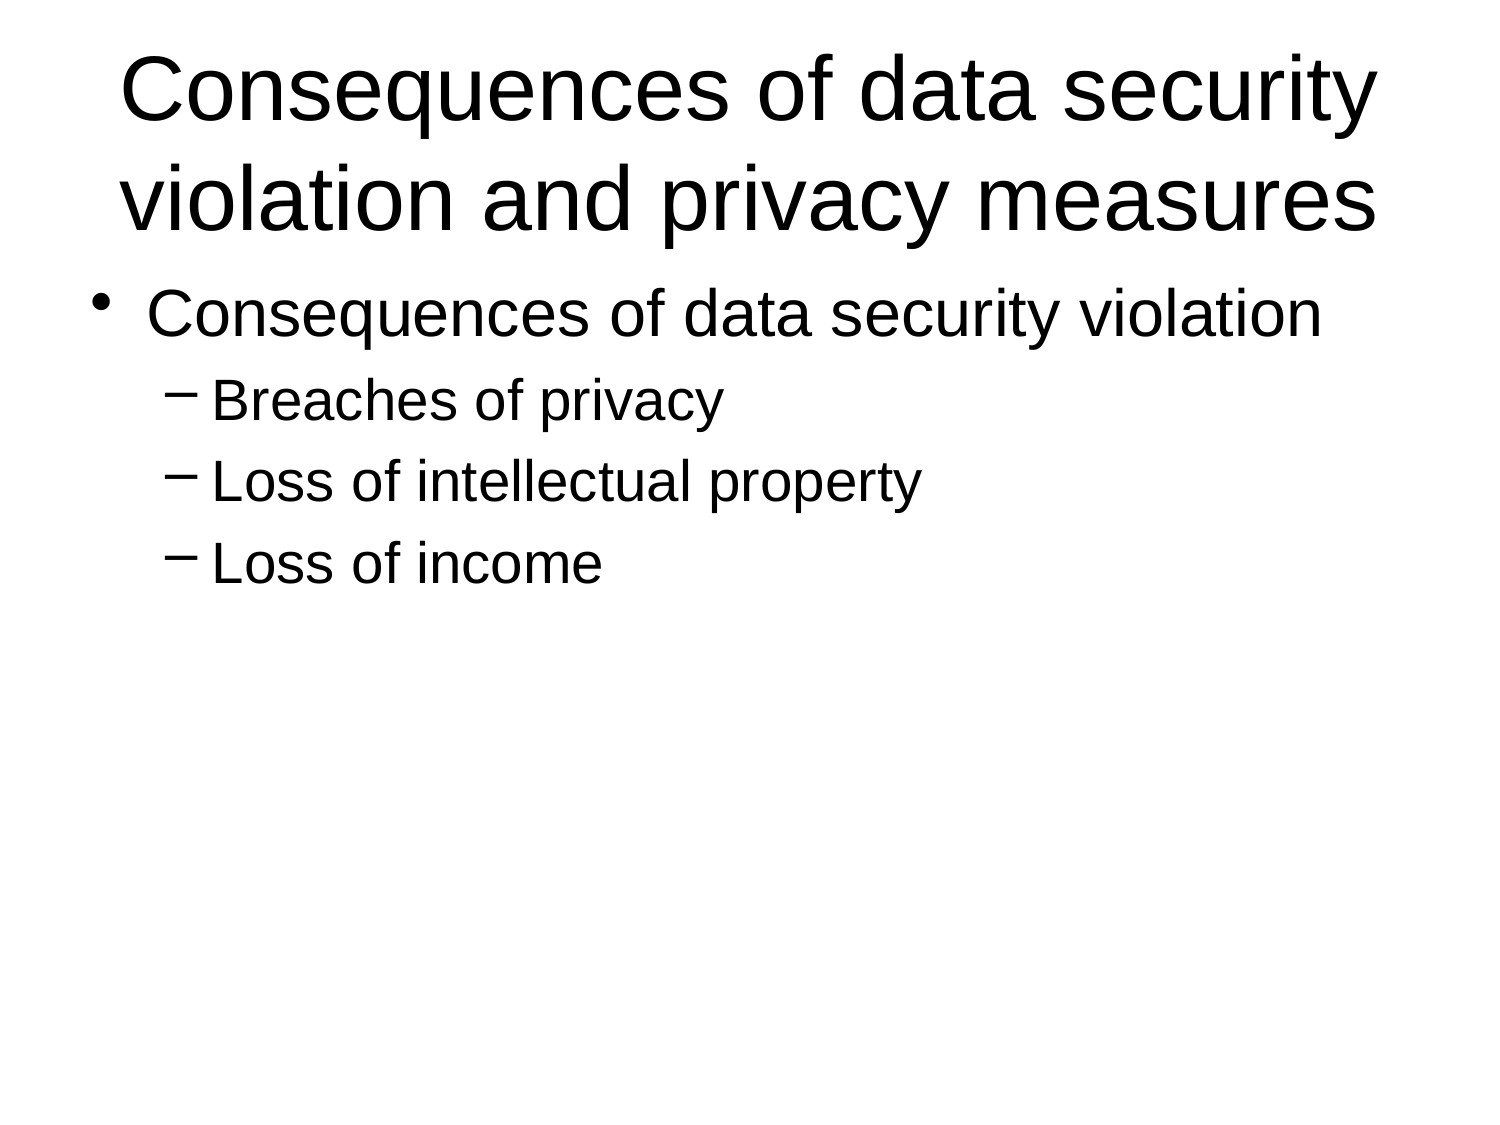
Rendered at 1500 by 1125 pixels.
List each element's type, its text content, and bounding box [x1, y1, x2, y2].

title Consequences of data security violation and privacy measures [74, 44, 1426, 233]
list Consequences of data security violation Breaches of privacy Loss of intellectual property Loss of income [74, 262, 1426, 1006]
